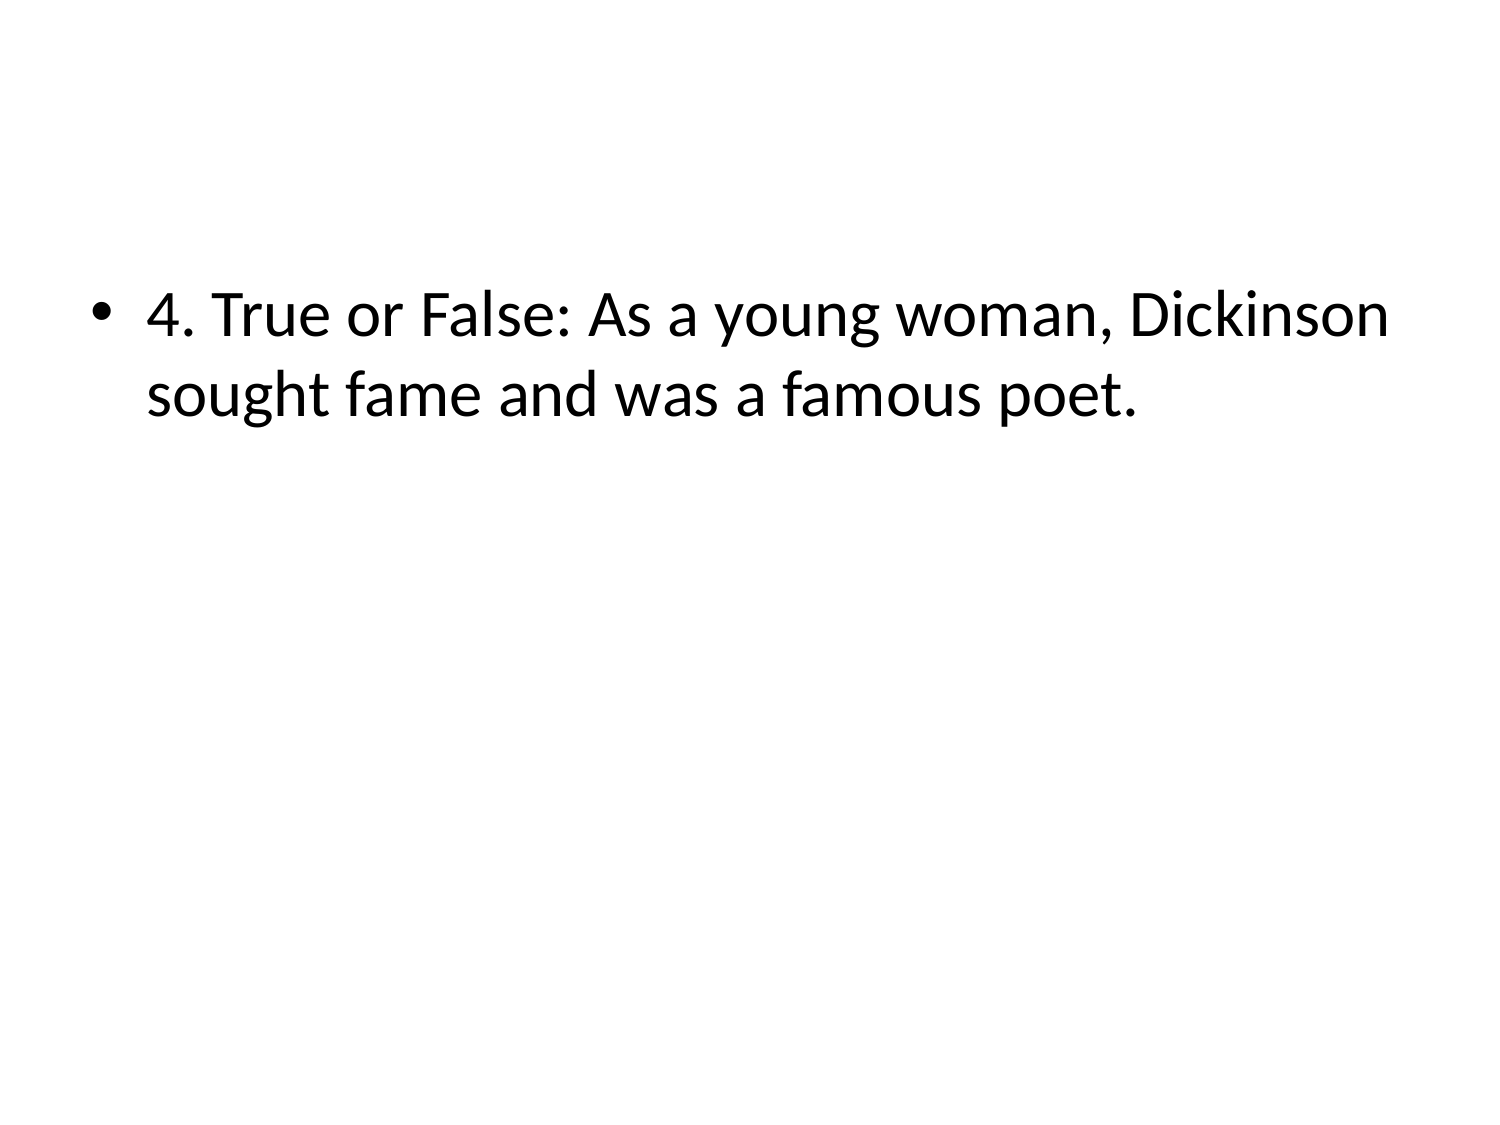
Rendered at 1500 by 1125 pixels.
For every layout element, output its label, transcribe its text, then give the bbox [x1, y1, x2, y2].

list 4. True or False: As a young woman, Dickinson sought fame and was a famous poet. [75, 262, 1425, 1005]
